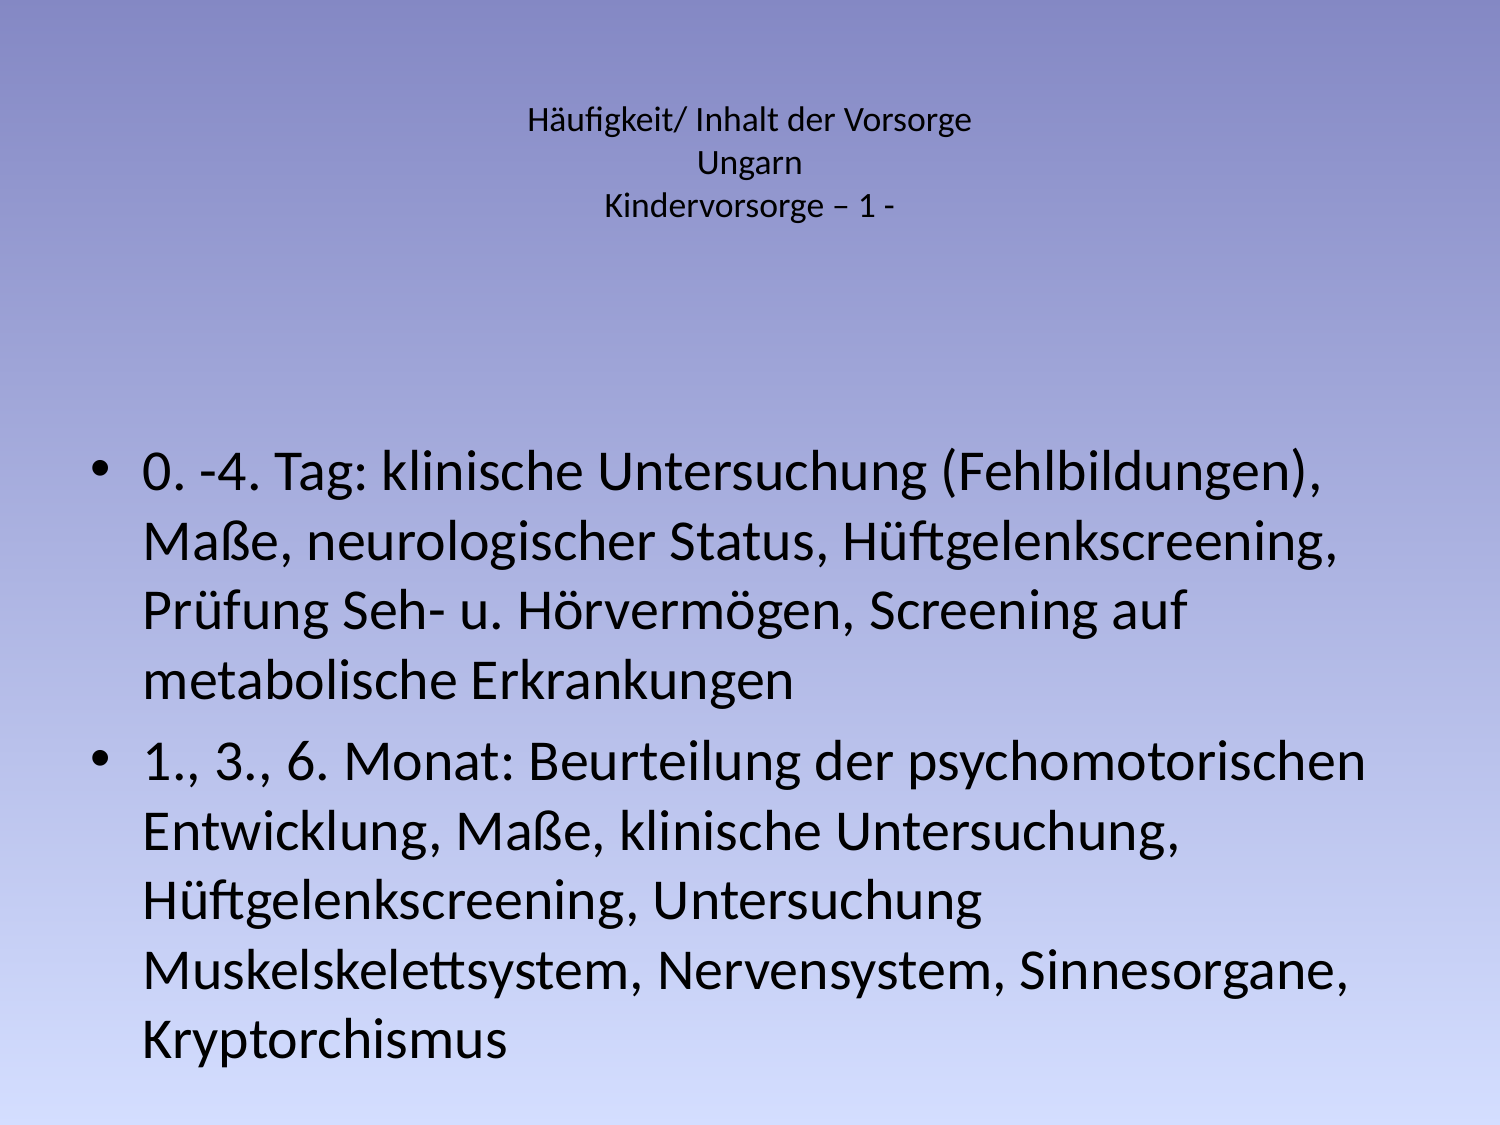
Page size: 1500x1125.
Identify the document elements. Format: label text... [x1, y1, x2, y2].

list 0. -4. Tag: klinische Untersuchung (Fehlbildungen), Maße, neurologischer Status, Hüftgelenkscreening, Prüfung Seh- u. Hörvermögen, Screening auf metabolische Erkrankungen 1., 3., 6. Monat: Beurteilung der psychomotorischen Entwicklung, Maße, klinische Untersuchung, Hüftgelenkscreening, Untersuchung Muskelskelettsystem, Nervensystem, Sinnesorgane, Kryptorchismus [75, 262, 1425, 1083]
title Häufigkeit/ Inhalt der Vorsorge Ungarn Kindervorsorge – 1 - [75, 45, 1425, 233]
